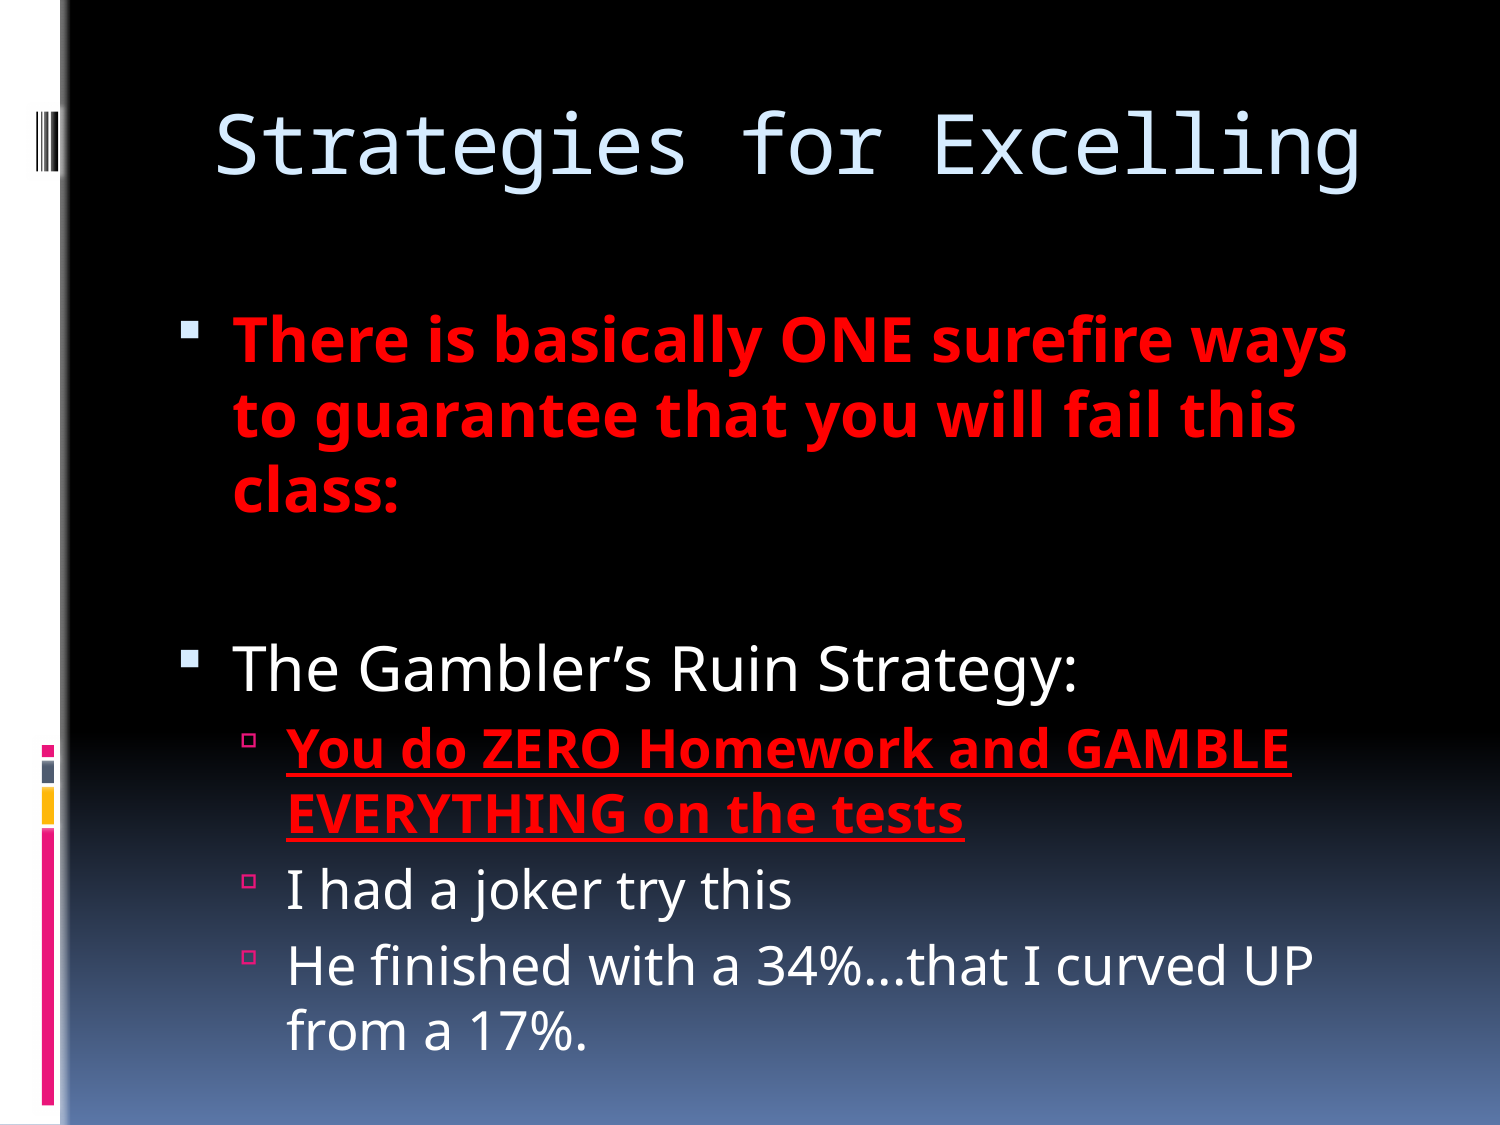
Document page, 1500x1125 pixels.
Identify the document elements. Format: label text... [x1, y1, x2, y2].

title Strategies for Excelling [150, 83, 1425, 234]
list There is basically ONE surefire ways to guarantee that you will fail this class: The Gambler’s Ruin Strategy: You do ZERO Homework and GAMBLE EVERYTHING on the tests I had a joker try this He finished with a 34%...that I curved UP from a 17%. [150, 292, 1425, 1043]
